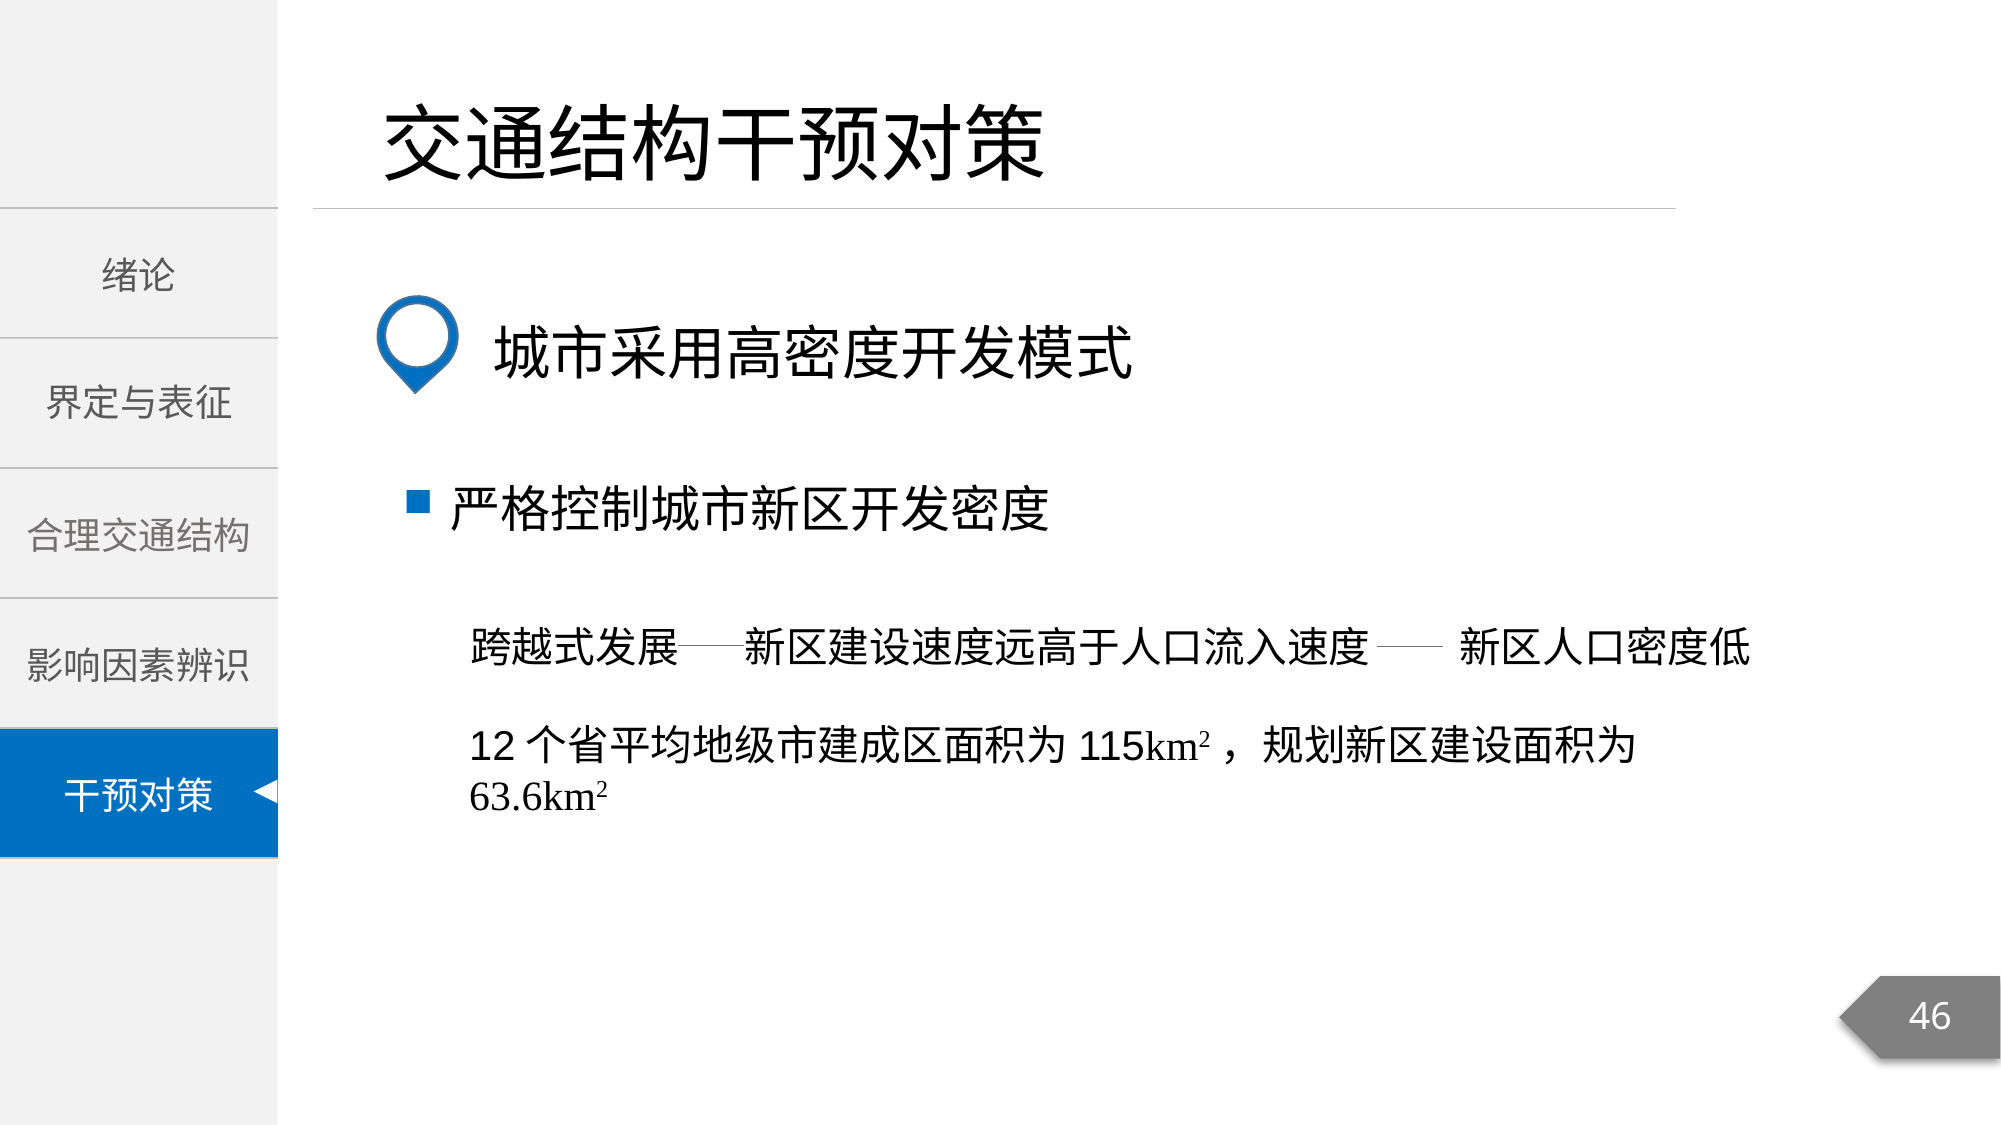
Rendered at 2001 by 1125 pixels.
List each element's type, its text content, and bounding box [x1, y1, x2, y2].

text_box 新区人口密度低 [1444, 612, 1767, 678]
text_box 跨越式发展 [455, 612, 694, 678]
text_box 12个省平均地级市建成区面积为115km2，规划新区建设面积为63.6km2 [454, 711, 1800, 827]
text_box 严格控制城市新区开发密度 [388, 439, 1066, 545]
text_box 新区建设速度远高于人口流入速度 [729, 612, 1386, 678]
